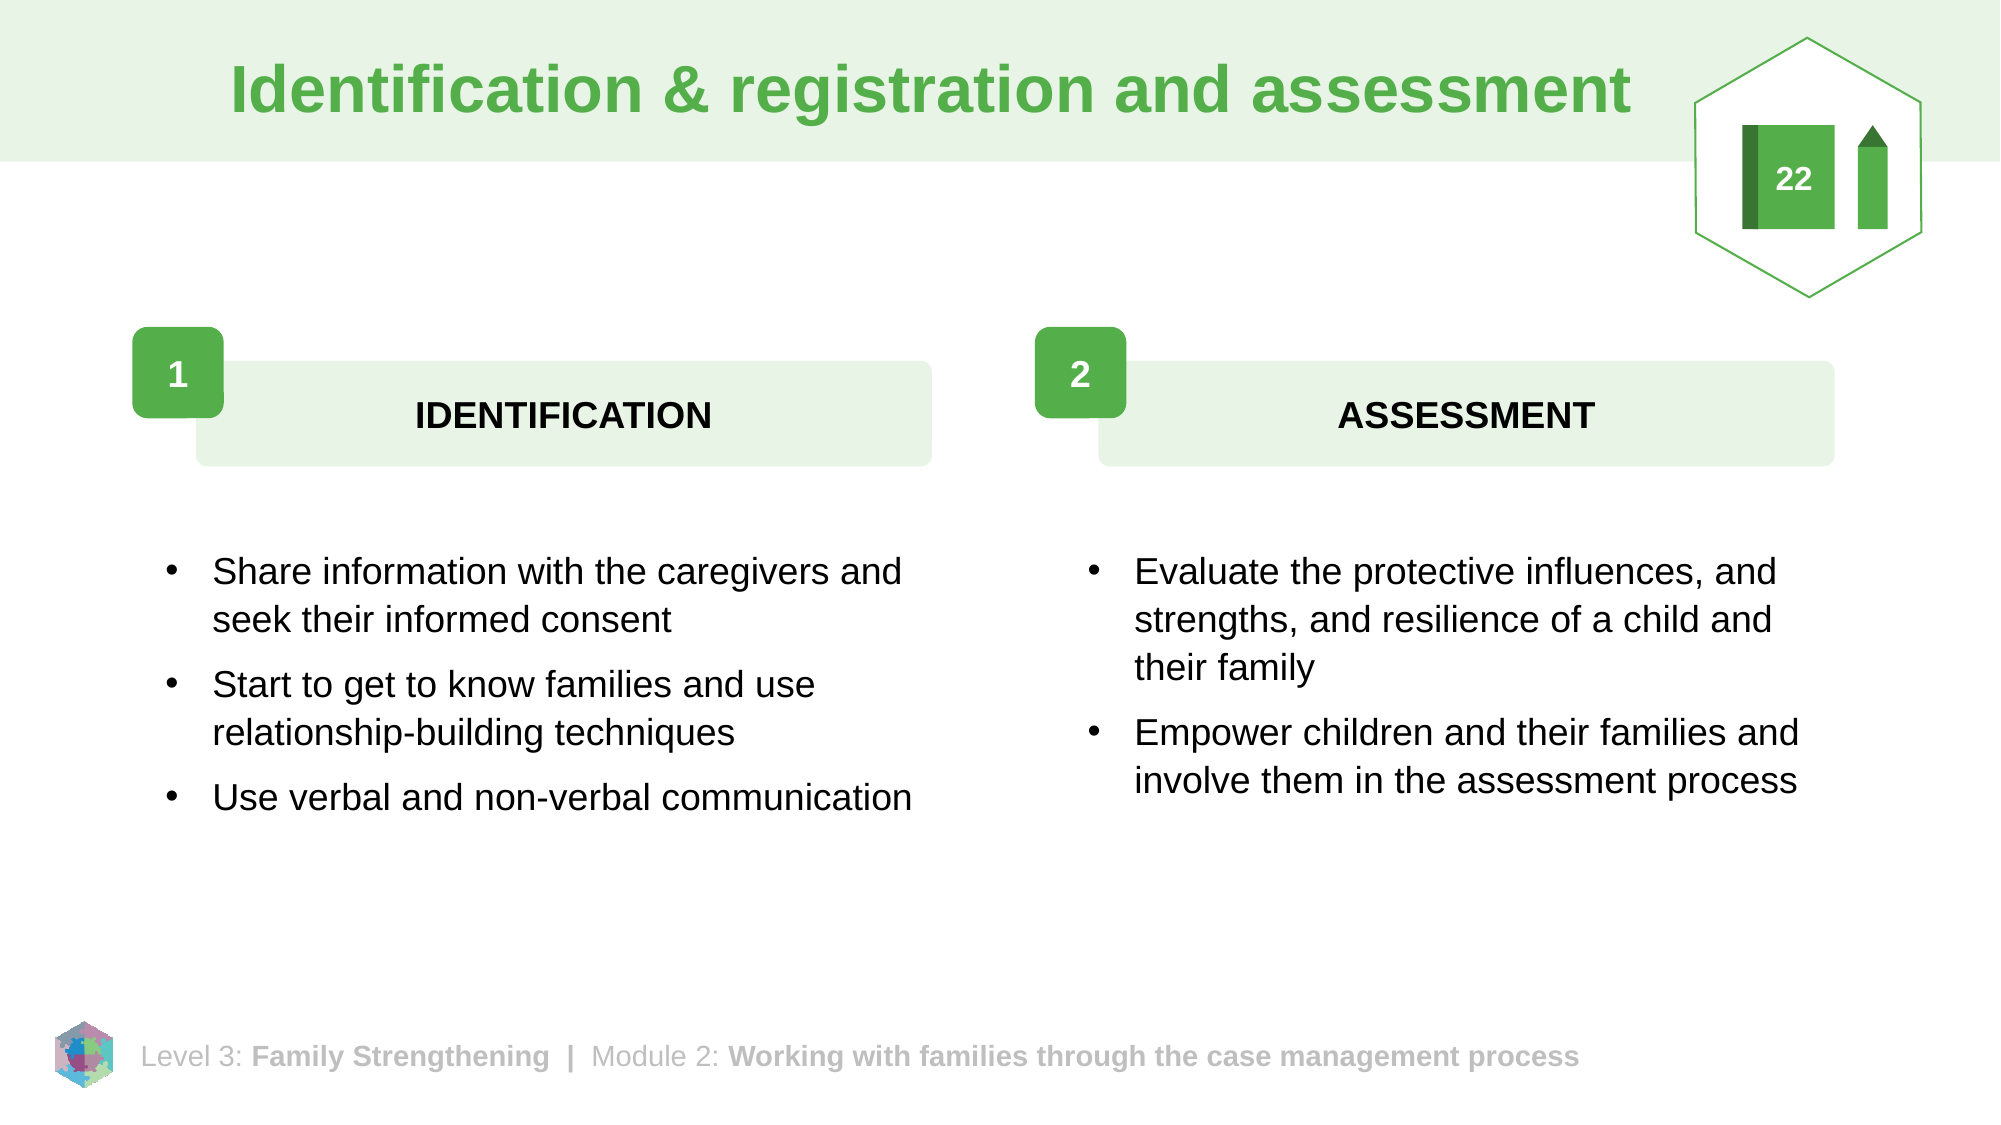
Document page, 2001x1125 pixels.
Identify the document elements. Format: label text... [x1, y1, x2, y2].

text_box ASSESSMENT [1097, 359, 1836, 468]
picture [55, 1021, 113, 1088]
title Identification & registration and assessment [137, 19, 1727, 163]
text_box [1677, 55, 1939, 280]
text_box 1 [131, 325, 225, 420]
text_box Share information with the caregivers and seek their informed consent Start to get to know families and use relationship-building techniques Use verbal and non-verbal communication [150, 536, 933, 825]
text_box Evaluate the protective influences, and strengths, and resilience of a child and their family Empower children and their families and involve them in the assessment process [1072, 536, 1835, 809]
text_box IDENTIFICATION [194, 359, 934, 468]
text_box 2 [1033, 325, 1128, 420]
